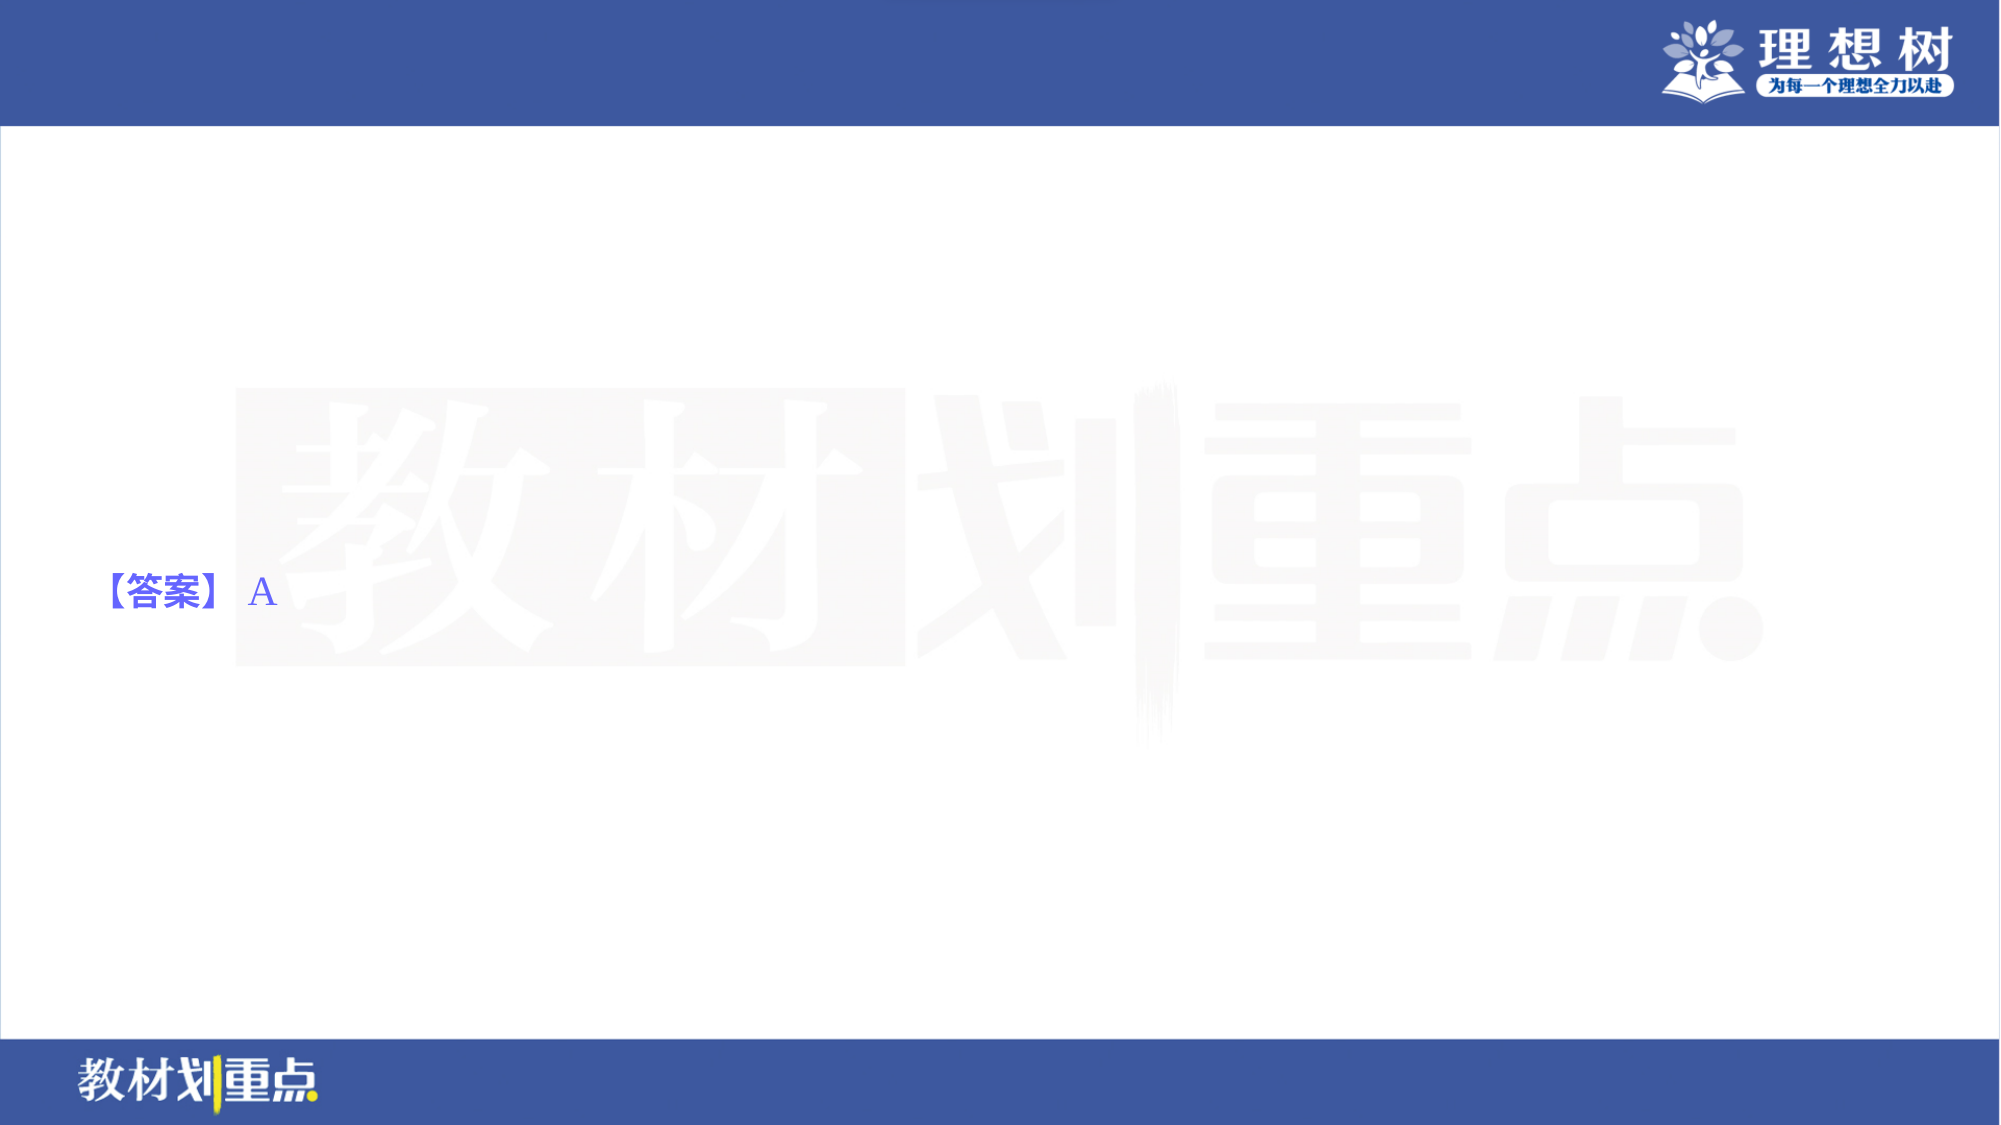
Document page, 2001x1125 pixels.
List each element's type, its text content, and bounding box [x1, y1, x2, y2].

picture [0, 0, 2000, 1125]
text_box 【答案】A [88, 550, 1911, 609]
